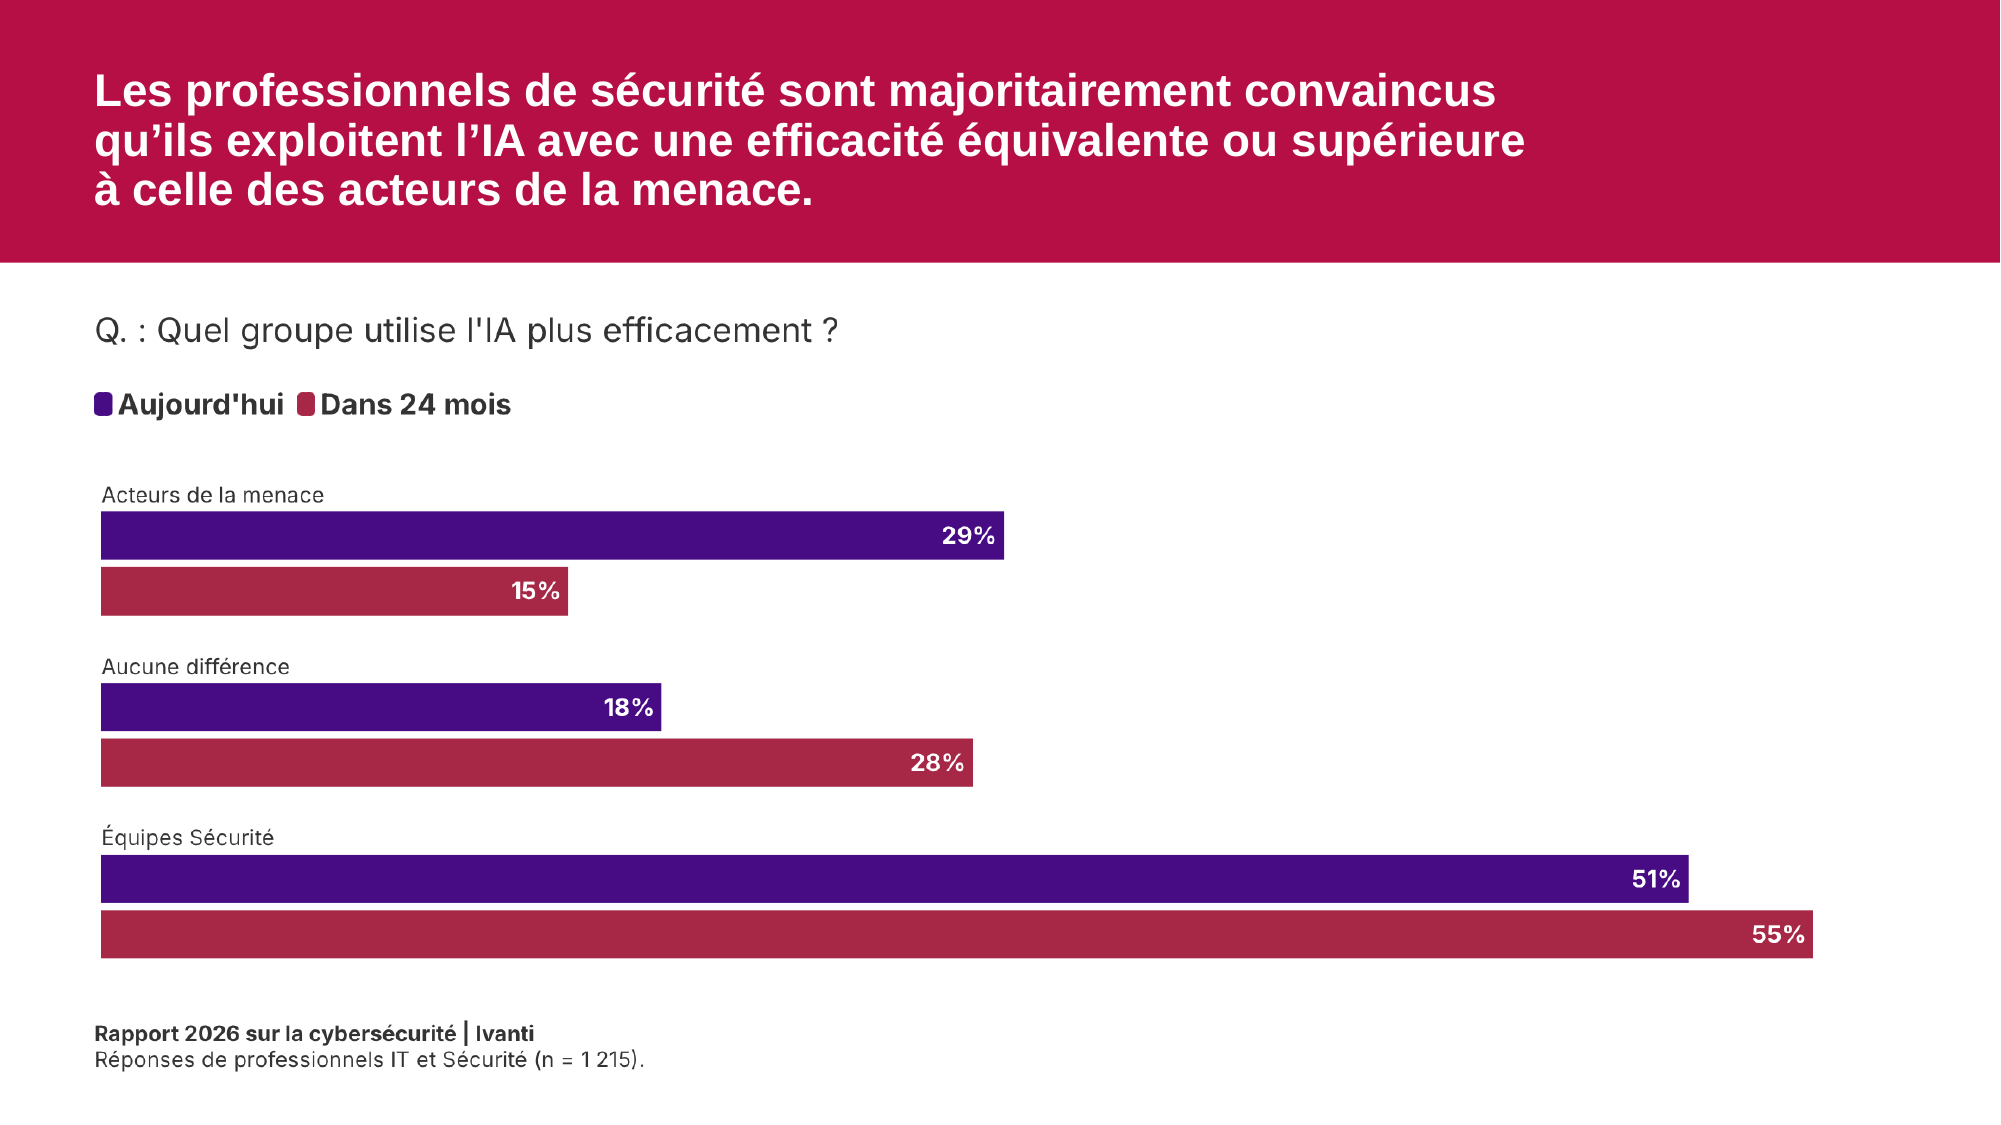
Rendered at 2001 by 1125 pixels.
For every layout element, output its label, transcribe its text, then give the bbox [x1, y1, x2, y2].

text_box [0, 0, 2000, 264]
picture [68, 282, 1844, 1090]
text_box Les professionnels de sécurité sont majoritairement convaincus qu’ils exploitent l’IA avec une efficacité équivalente ou supérieure à celle des acteurs de la menace. [94, 9, 1565, 273]
